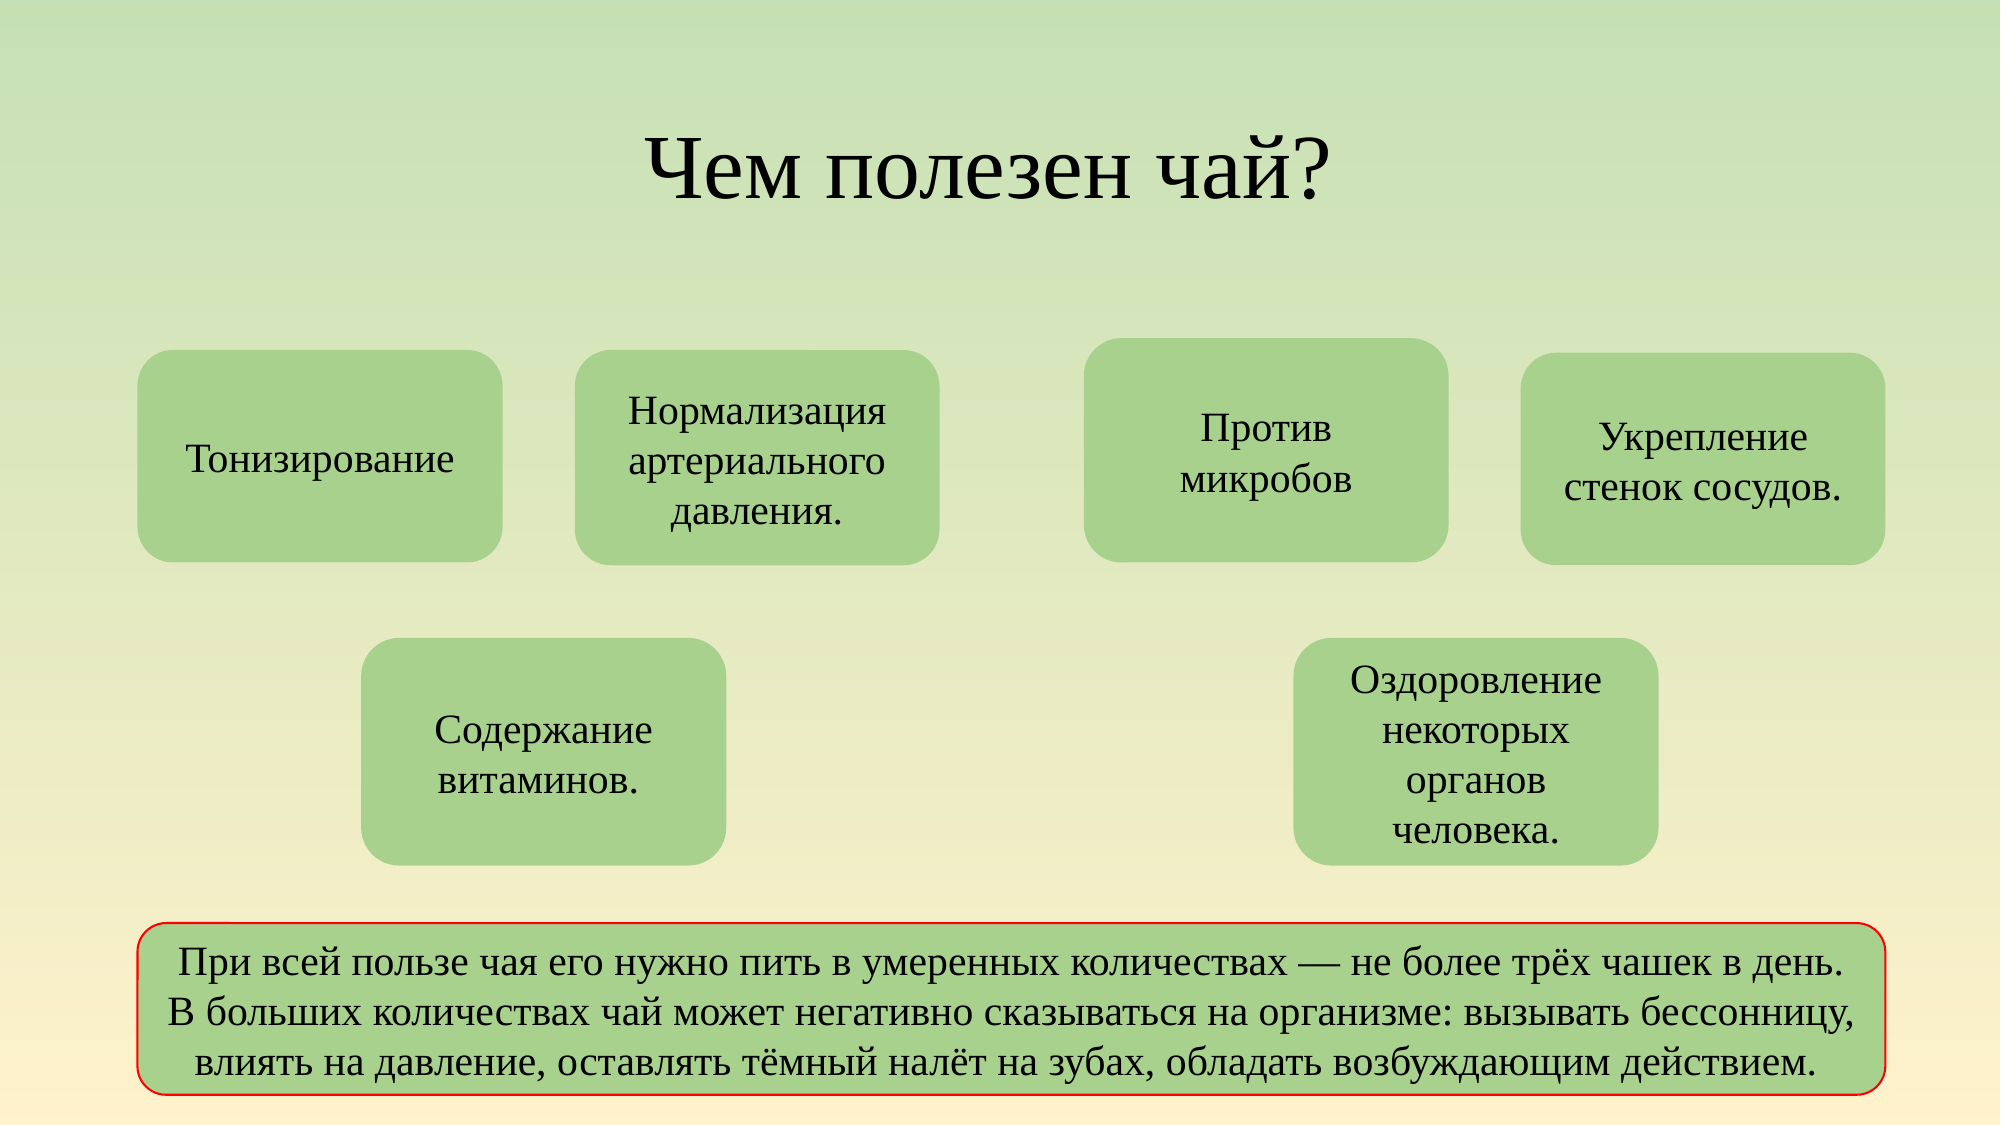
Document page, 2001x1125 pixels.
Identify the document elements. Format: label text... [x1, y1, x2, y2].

text_box При всей пользе чая его нужно пить в умеренных количествах — не более трёх чашек в день. В больших количествах чай может негативно сказываться на организме: вызывать бессонницу, влиять на давление, оставлять тёмный налёт на зубах, обладать возбуждающим действием. [136, 921, 1887, 1096]
title Чем полезен чай? [137, 59, 1863, 278]
text_box Оздоровление некоторых органов человека. [1292, 636, 1660, 867]
text_box Тонизирование [136, 348, 504, 564]
text_box Нормализация артериального давления. [573, 348, 941, 567]
text_box Против микробов [1082, 337, 1450, 564]
text_box Укрепление стенок сосудов. [1519, 351, 1887, 567]
text_box Содержание витаминов. [360, 636, 728, 867]
